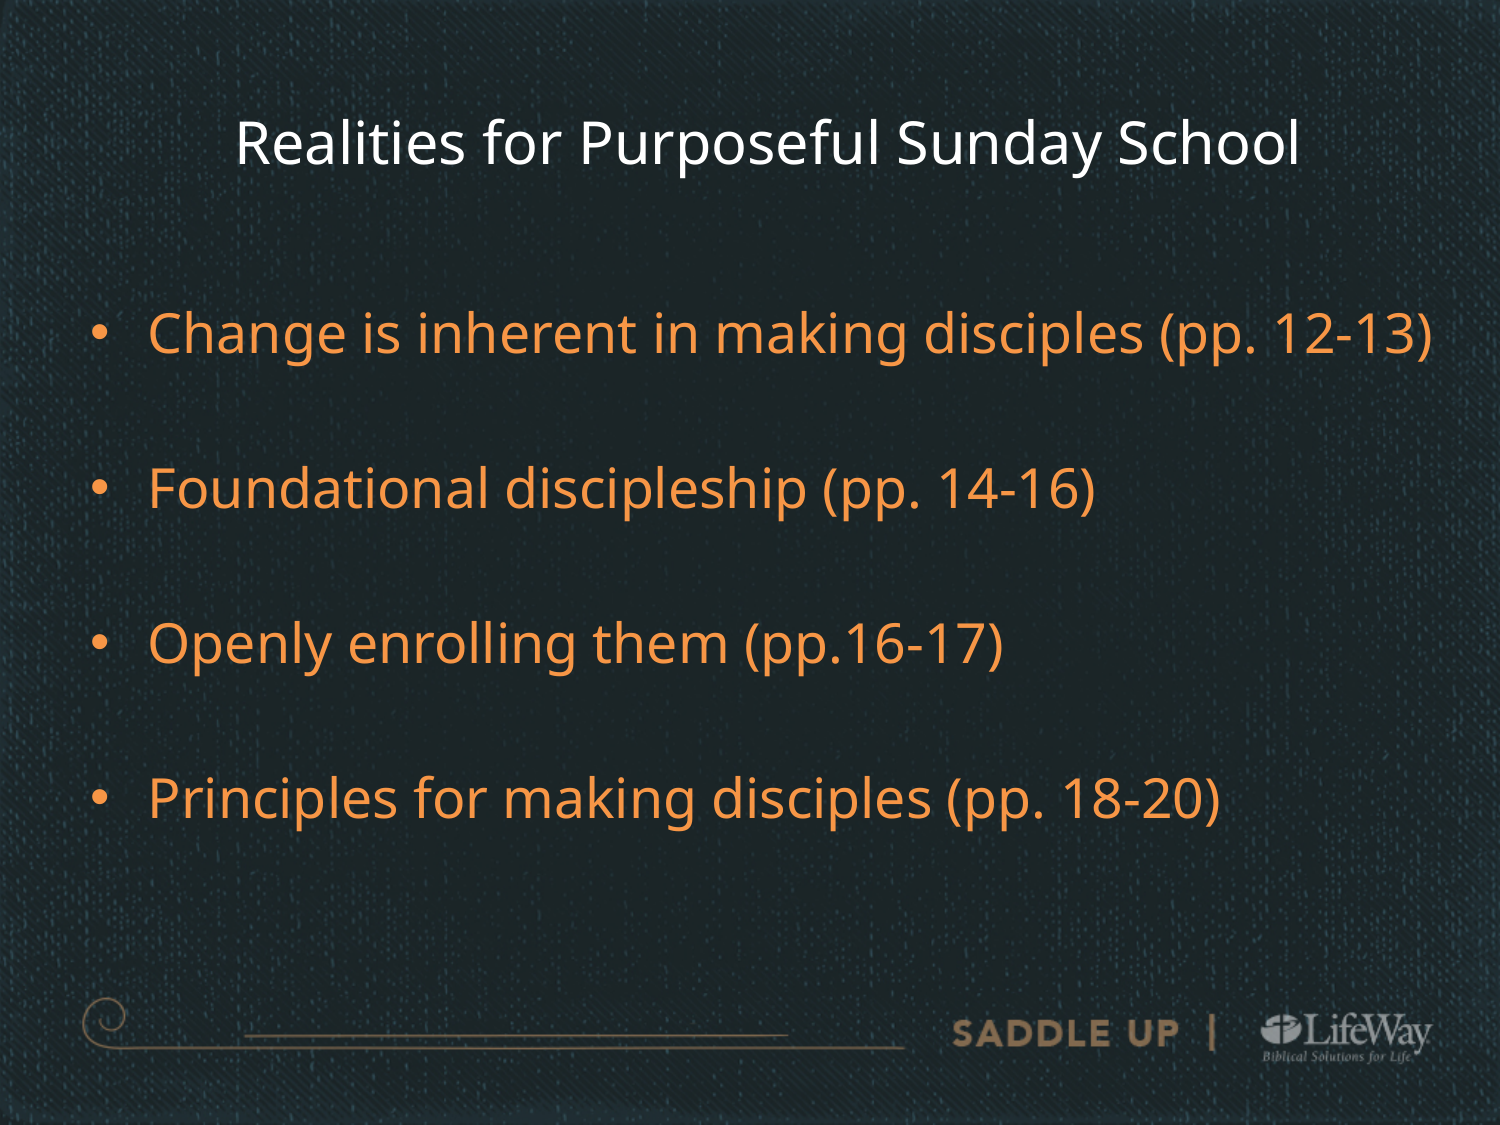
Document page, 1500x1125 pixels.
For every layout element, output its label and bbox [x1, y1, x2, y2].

list [0, 0, 1500, 1125]
